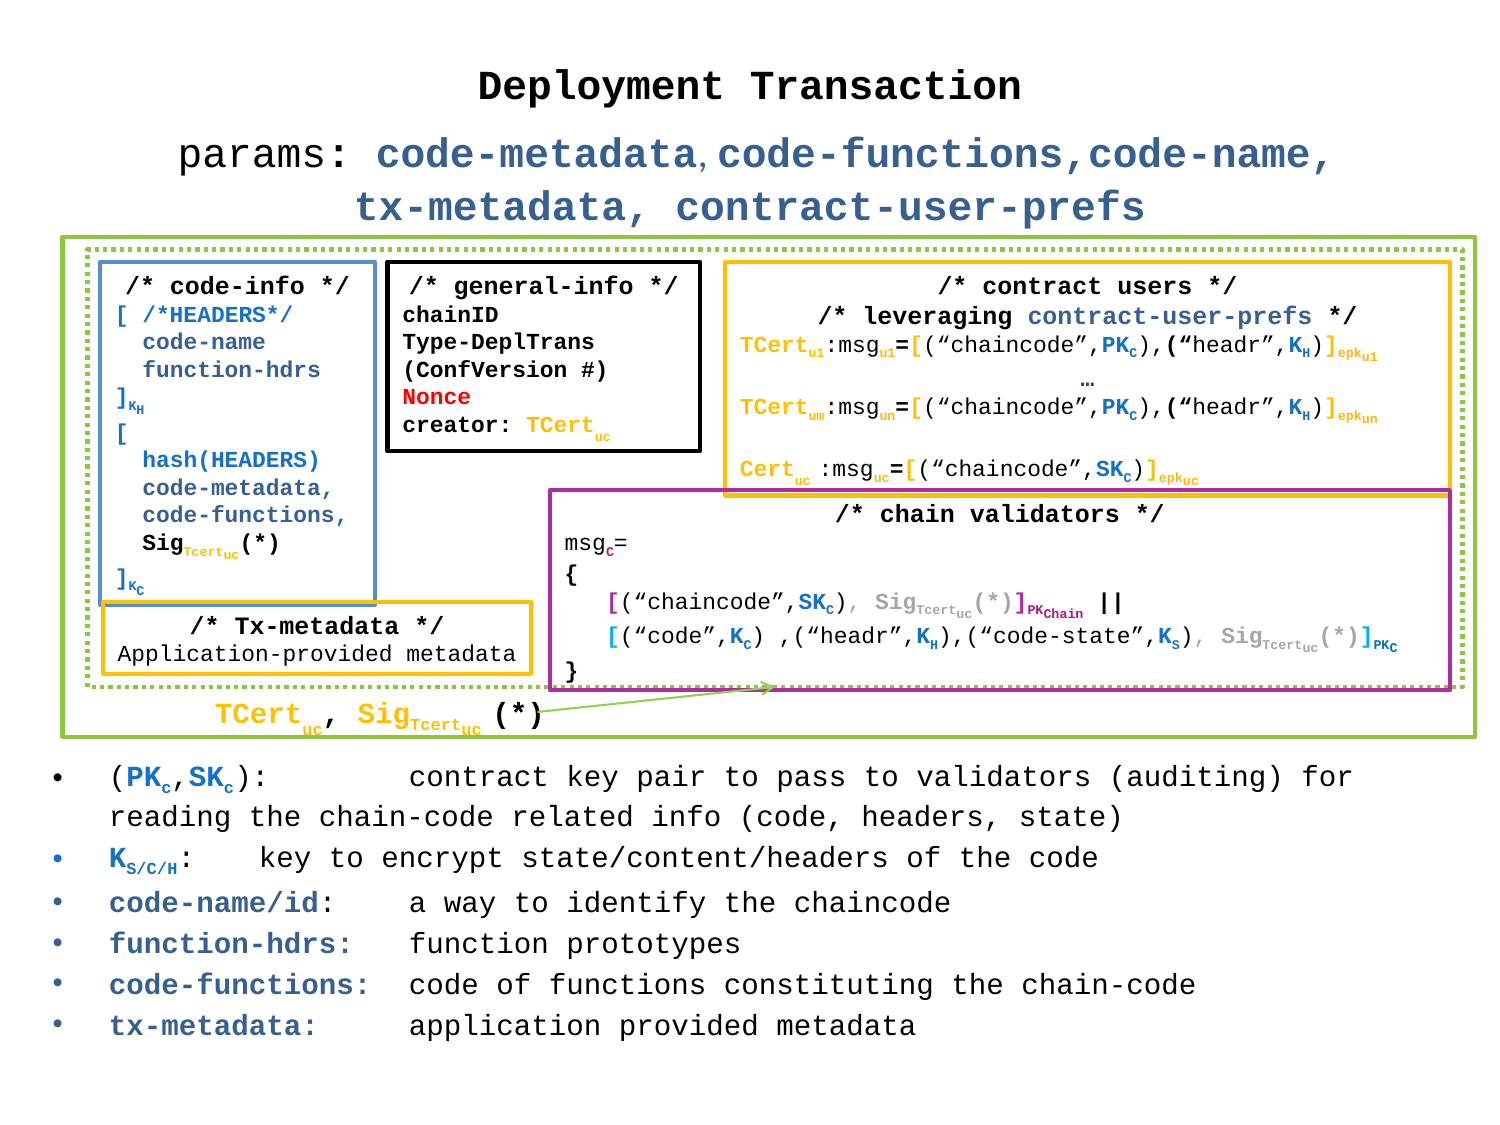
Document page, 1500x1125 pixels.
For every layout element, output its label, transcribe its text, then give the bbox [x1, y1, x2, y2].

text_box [537, 686, 776, 713]
text_box /* Tx-metadata */ Application-provided metadata [102, 601, 532, 674]
text_box TCertuc, SigTcertuc (*) [199, 686, 650, 746]
title Deployment Transaction params: code-metadata, code-functions,code-name, tx-metadata, contract-user-prefs [75, 50, 1425, 236]
list (PKc,SKc): contract key pair to pass to validators (auditing) for reading the chain-code related info (code, headers, state) KS/C/H: key to encrypt state/content/headers of the code code-name/id: a way to identify the chaincode function-hdrs: function prototypes code-functions: code of functions constituting the chain-code tx-metadata: application provided metadata [37, 750, 1463, 988]
text_box [62, 236, 1475, 737]
